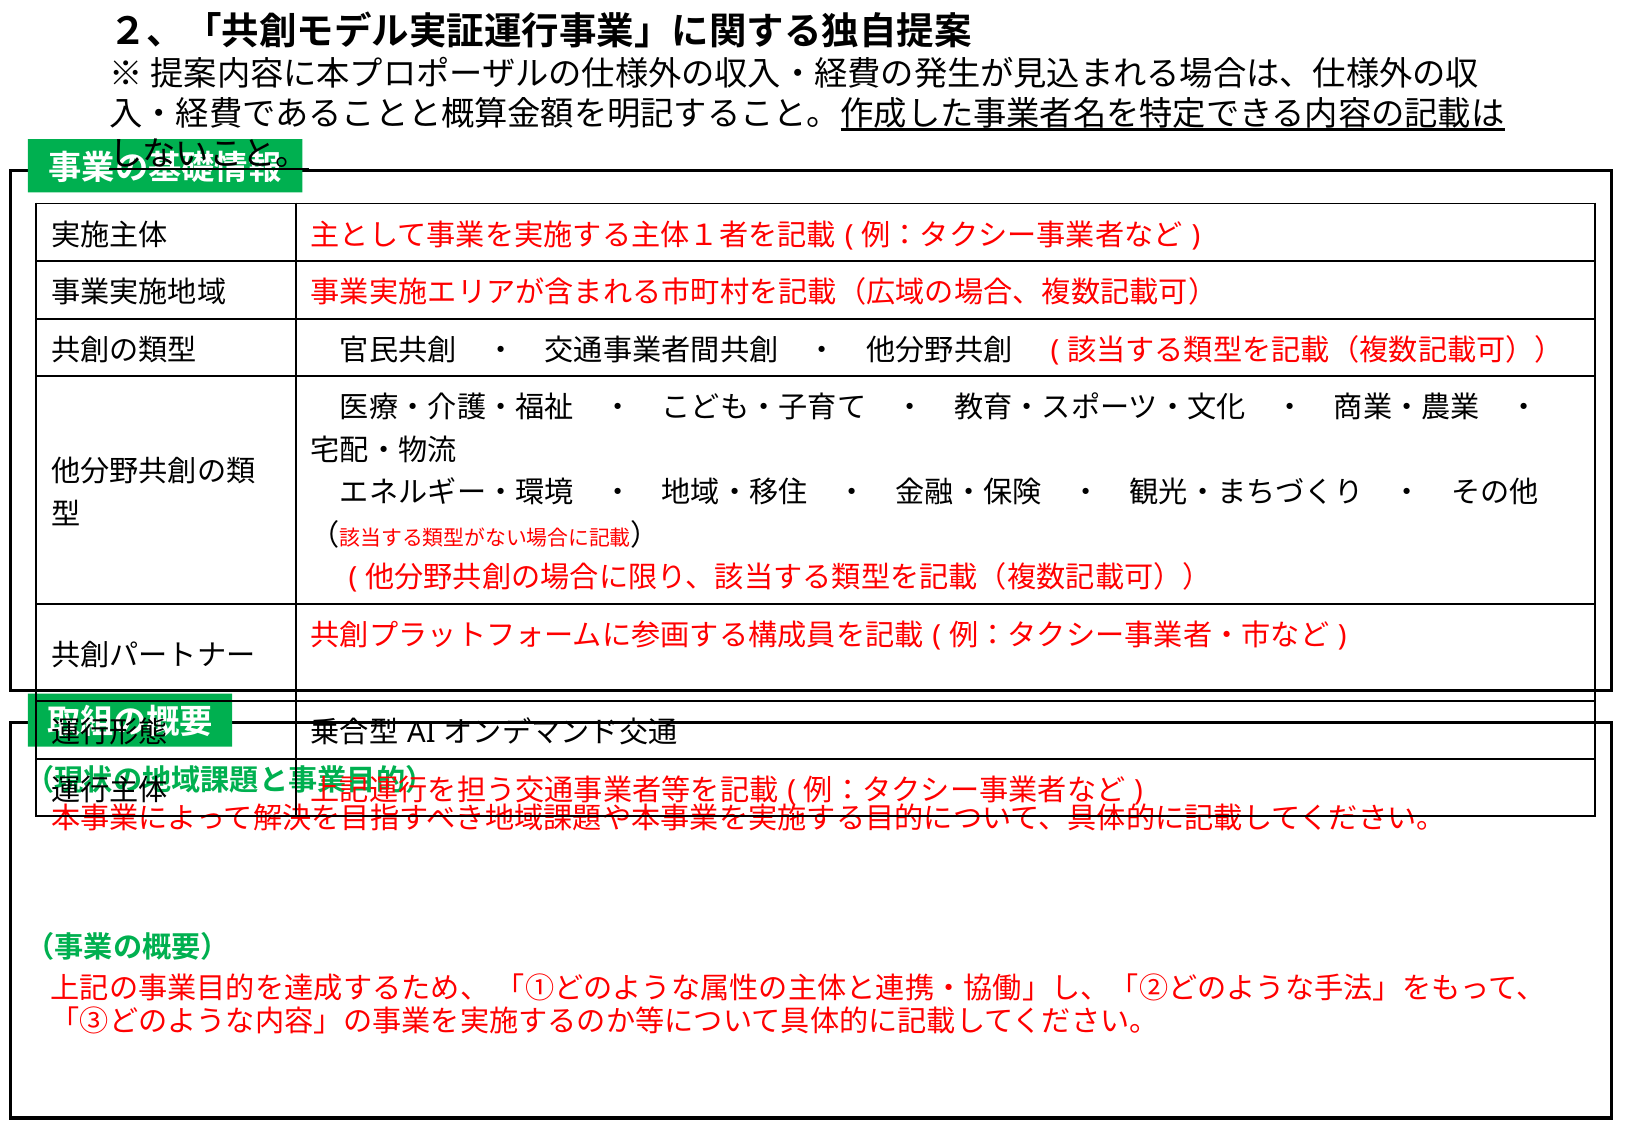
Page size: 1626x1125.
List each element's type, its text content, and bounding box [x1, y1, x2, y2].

table_cell 運行形態 [37, 702, 295, 758]
text_box 取組の概要 [27, 693, 35, 747]
table_cell 事業実施地域 [37, 262, 295, 318]
text_box 上記の事業目的を達成するため、 「①どのような属性の主体と連携・協働」し、「②どのような手法」をもって、「③どのような内容」の事業を実施するのか等について具体的に記載してください。 [35, 963, 1607, 1125]
table_cell 運行主体 [37, 760, 295, 815]
table_cell 他分野共創の類型 [37, 377, 295, 603]
table_cell 共創の類型 [37, 320, 295, 375]
table_cell 医療・介護・福祉 ・ こども・子育て ・ 教育・スポーツ・文化 ・ 商業・農業 ・ 宅配・物流 エネルギー・環境 ・ 地域・移住 ・ 金融・保険 ・ 観光・まちづくり ・ その他（該当する類型がない場合に記載） (他分野共創の場合に限り、該当する類型を記載（複数記載可）） [297, 377, 1594, 603]
table_cell 乗合型AIオンデマンド交通 [297, 702, 1594, 758]
table_cell 共創パートナー [37, 605, 295, 700]
text_box [10, 170, 94, 691]
text_box （現状の地域課題と事業目的） （事業の概要） [10, 722, 1612, 1118]
text_box 本事業によって解決を目指すべき地域課題や本事業を実施する目的について、具体的に記載してください。 [36, 793, 1608, 947]
text_box 事業の基礎情報 [27, 139, 94, 193]
text_box [1549, 170, 1612, 691]
table_header 実施主体 [37, 204, 295, 260]
table_cell 官民共創 ・ 交通事業者間共創 ・ 他分野共創 (該当する類型を記載（複数記載可）） [297, 320, 1594, 375]
table_cell 上記運行を担う交通事業者等を記載(例：タクシー事業者など) [297, 760, 1594, 815]
table_cell 事業実施エリアが含まれる市町村を記載（広域の場合、複数記載可） [297, 262, 1594, 318]
table_cell 共創プラットフォームに参画する構成員を記載(例：タクシー事業者・市など) [297, 605, 1594, 700]
text_box ２、「共創モデル実証運行事業」に関する独自提案 ※提案内容に本プロポーザルの仕様外の収入・経費の発生が見込まれる場合は、仕様外の収入・経費であることと概算金額を明記すること。作成した事業者名を特定できる内容の記載はしないこと。 [94, 0, 1549, 220]
table_header 主として事業を実施する主体１者を記載(例：タクシー事業者など) [297, 204, 1594, 260]
